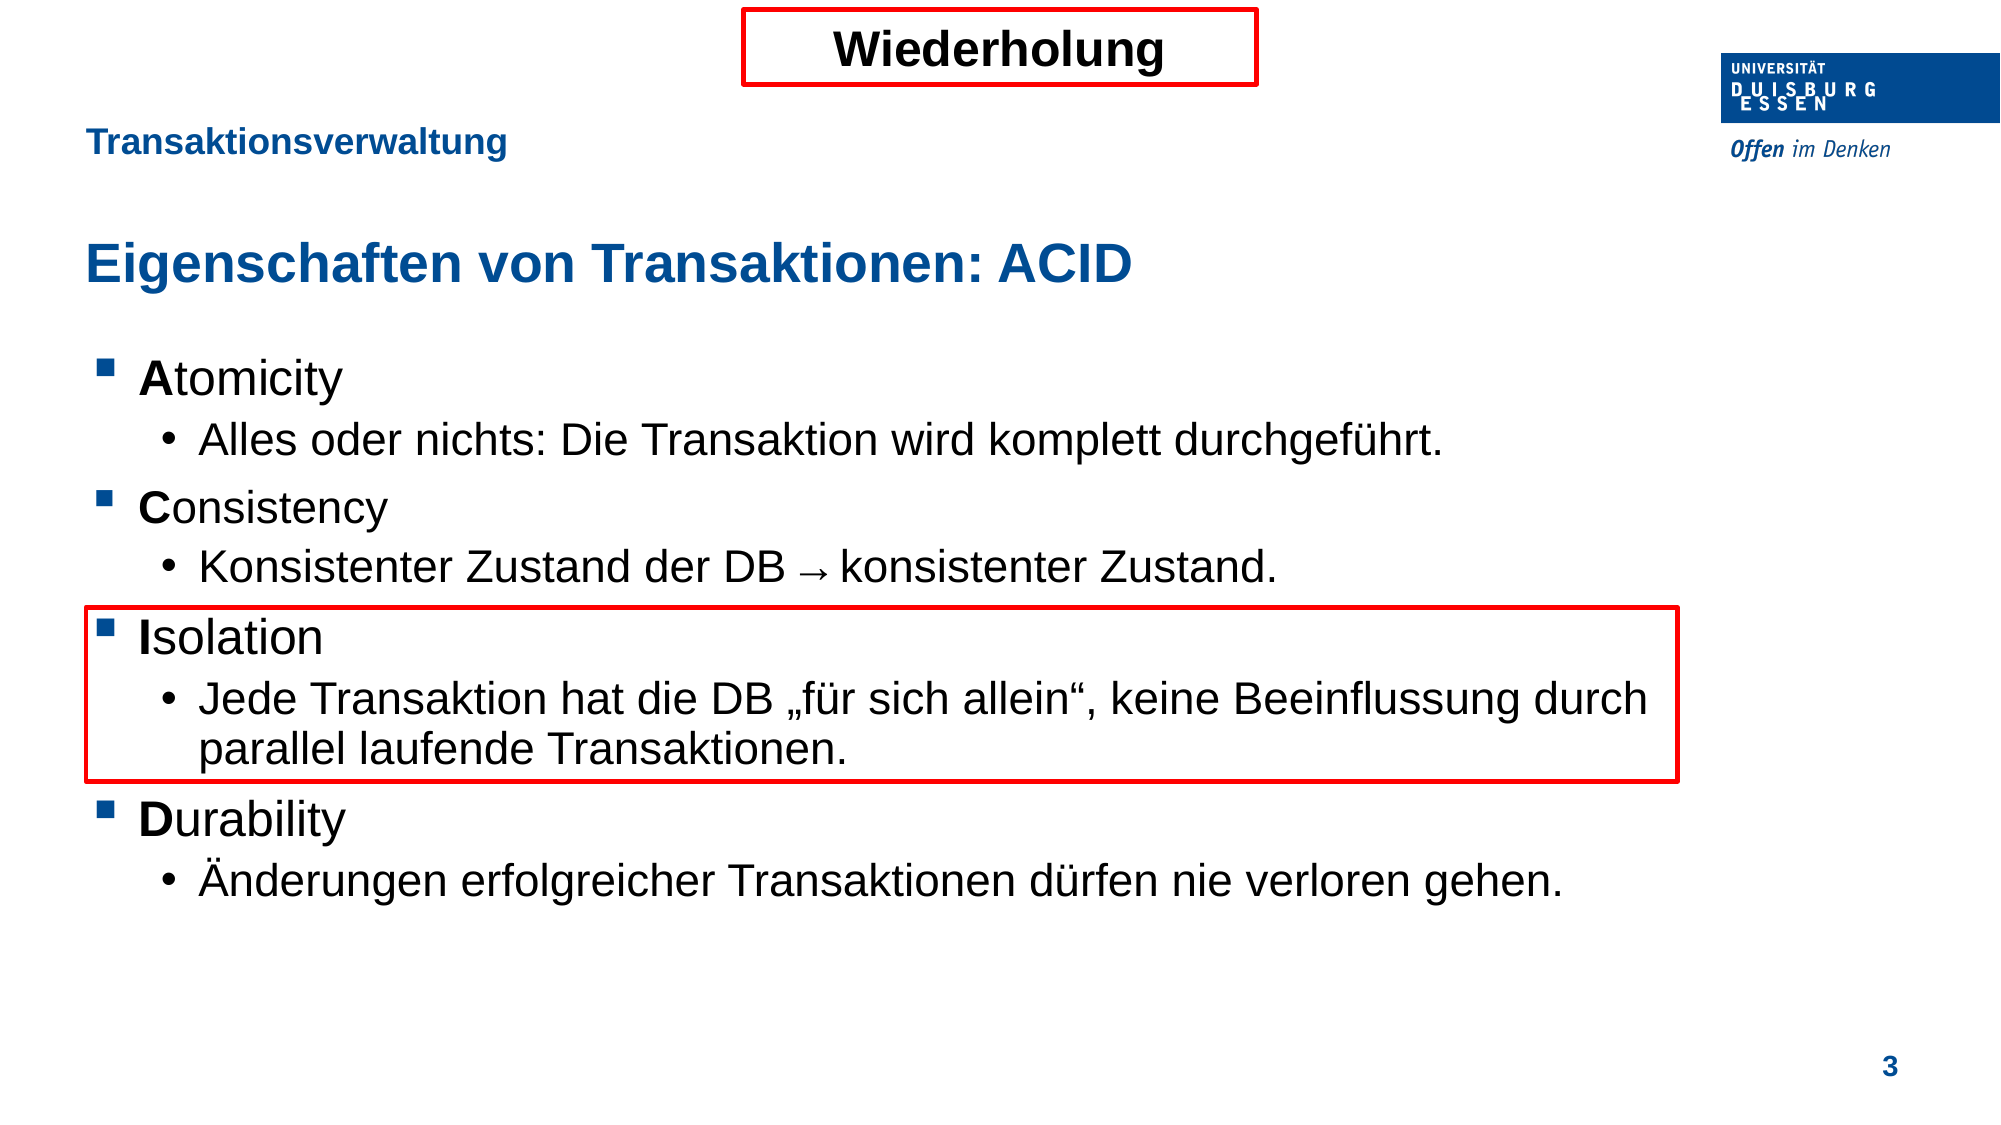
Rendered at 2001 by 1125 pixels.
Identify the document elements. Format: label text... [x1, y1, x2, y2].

slide_number 3 [1677, 1039, 1914, 1081]
list Eigenschaften von Transaktionen: ACID [85, 227, 1694, 303]
list Atomicity Alles oder nichts: Die Transaktion wird komplett durchgeführt. Consistency Konsistenter Zustand der DB → konsistenter Zustand. Isolation Jede Transaktion hat die DB „für sich allein“, keine Beeinflussung durch parallel laufende Transaktionen. Durability Änderungen erfolgreicher Transaktionen dürfen nie verloren gehen. [85, 338, 1694, 1040]
picture [1721, 53, 2000, 162]
list Transaktionsverwaltung [85, 122, 1694, 163]
text_box Wiederholung [743, 9, 1257, 85]
